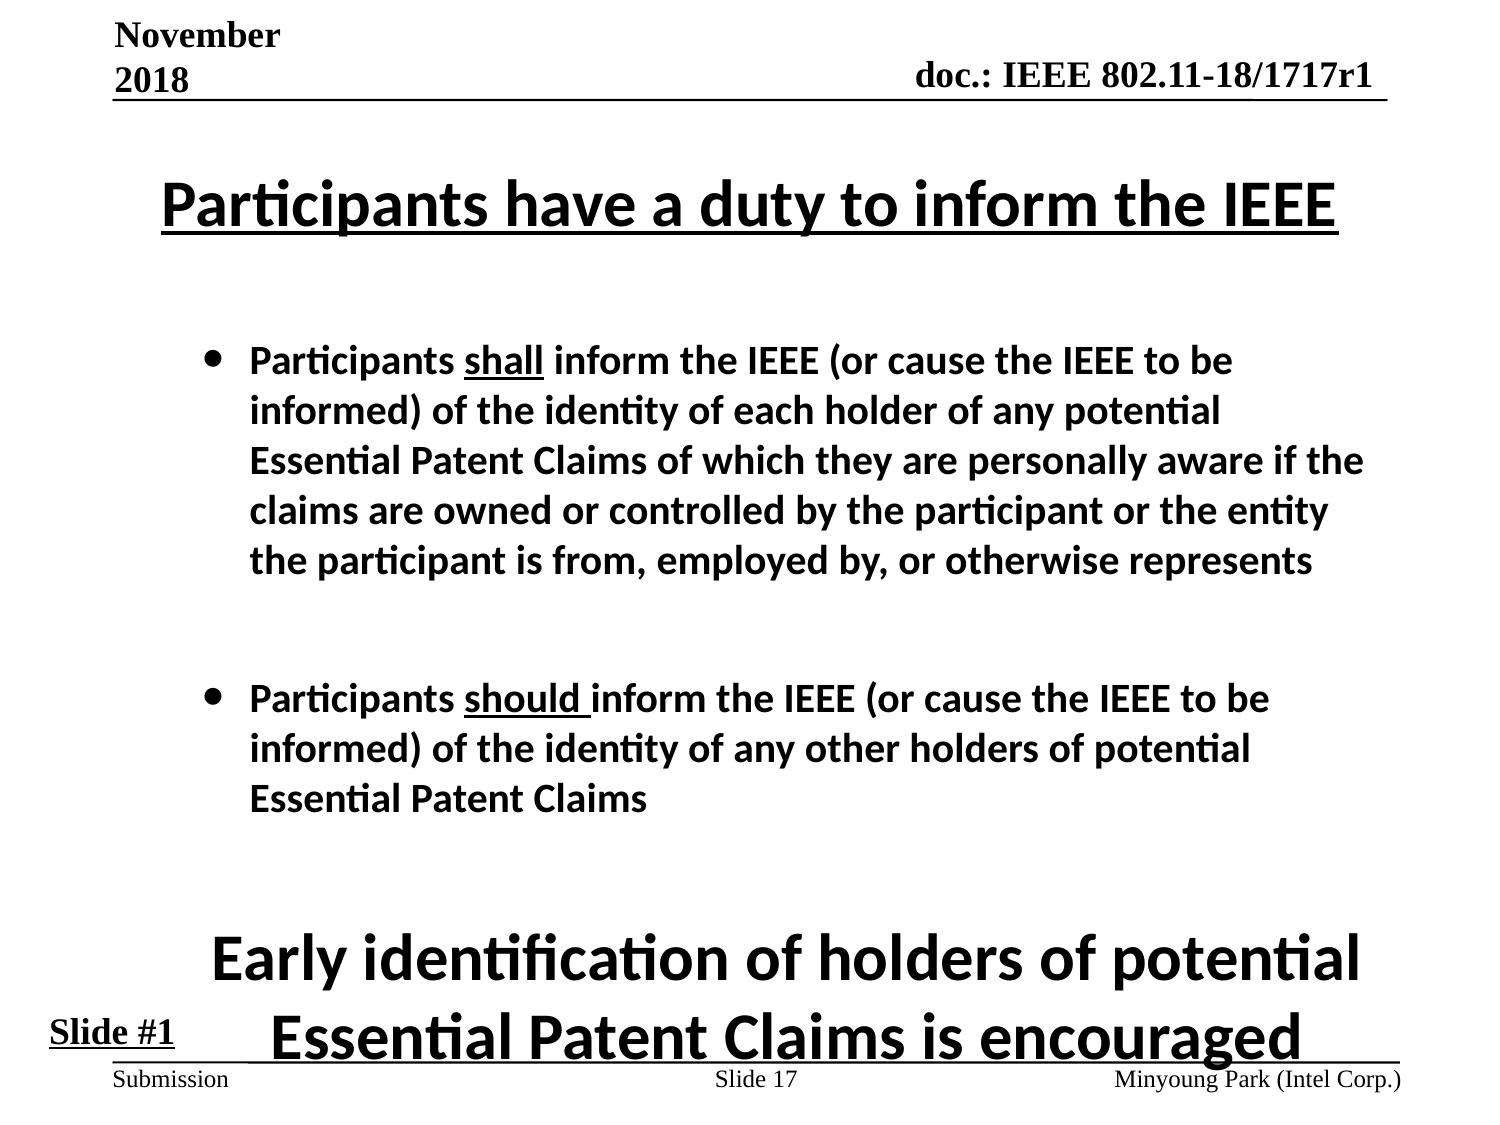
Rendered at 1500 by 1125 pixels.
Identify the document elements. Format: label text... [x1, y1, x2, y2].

title Participants have a duty to inform the IEEE [112, 112, 1388, 288]
footer Minyoung Park (Intel Corp.) [949, 1061, 1402, 1093]
text_box Slide #1 [34, 999, 191, 1060]
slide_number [114, 54, 335, 101]
list Participants shall inform the IEEE (or cause the IEEE to be informed) of the identity of each holder of any potential Essential Patent Claims of which they are personally aware if the claims are owned or controlled by the participant or the entity the participant is from, employed by, or otherwise represents Participants should inform the IEEE (or cause the IEEE to be informed) of the identity of any other holders of potential Essential Patent Claims Early identification of holders of potential Essential Patent Claims is encouraged [112, 324, 1388, 1000]
slide_number Slide 17 [712, 1061, 800, 1093]
